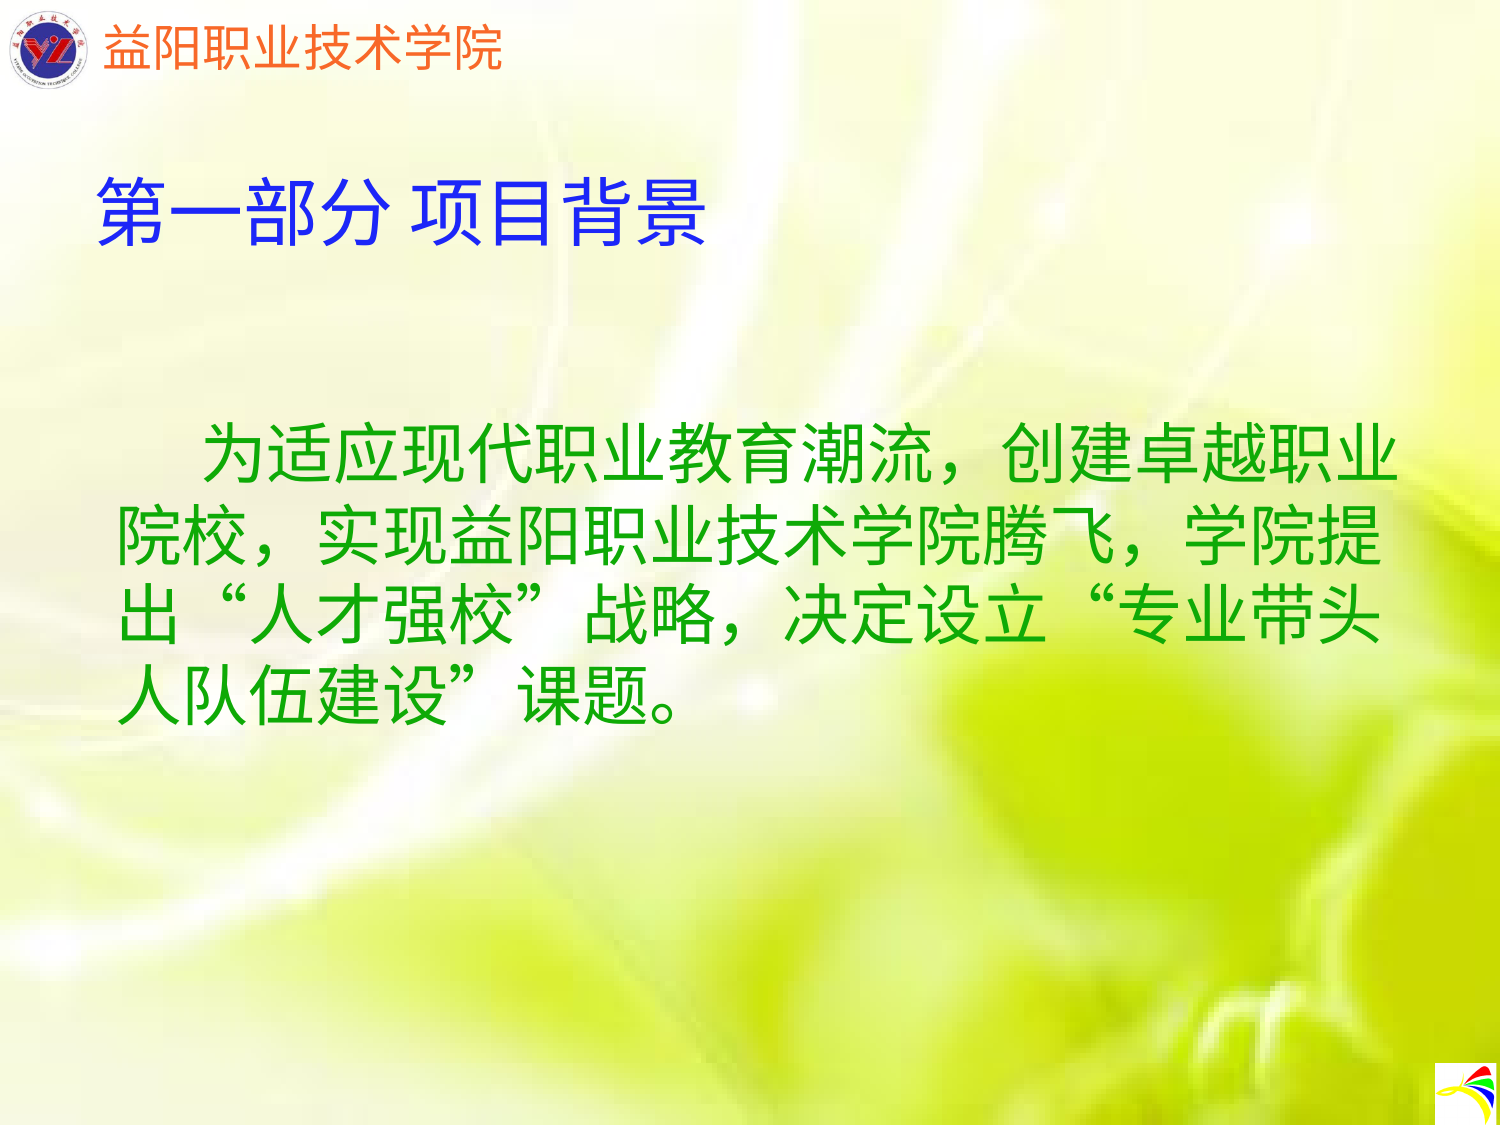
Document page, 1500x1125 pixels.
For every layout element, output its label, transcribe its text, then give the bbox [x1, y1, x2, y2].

text_box 第一部分 项目背景 [41, 163, 762, 259]
text_box 为适应现代职业教育潮流，创建卓越职业院校，实现益阳职业技术学院腾飞，学院提出“人才强校”战略，决定设立“专业带头人队伍建设”课题。 [100, 267, 1424, 870]
picture [0, 0, 1500, 1125]
